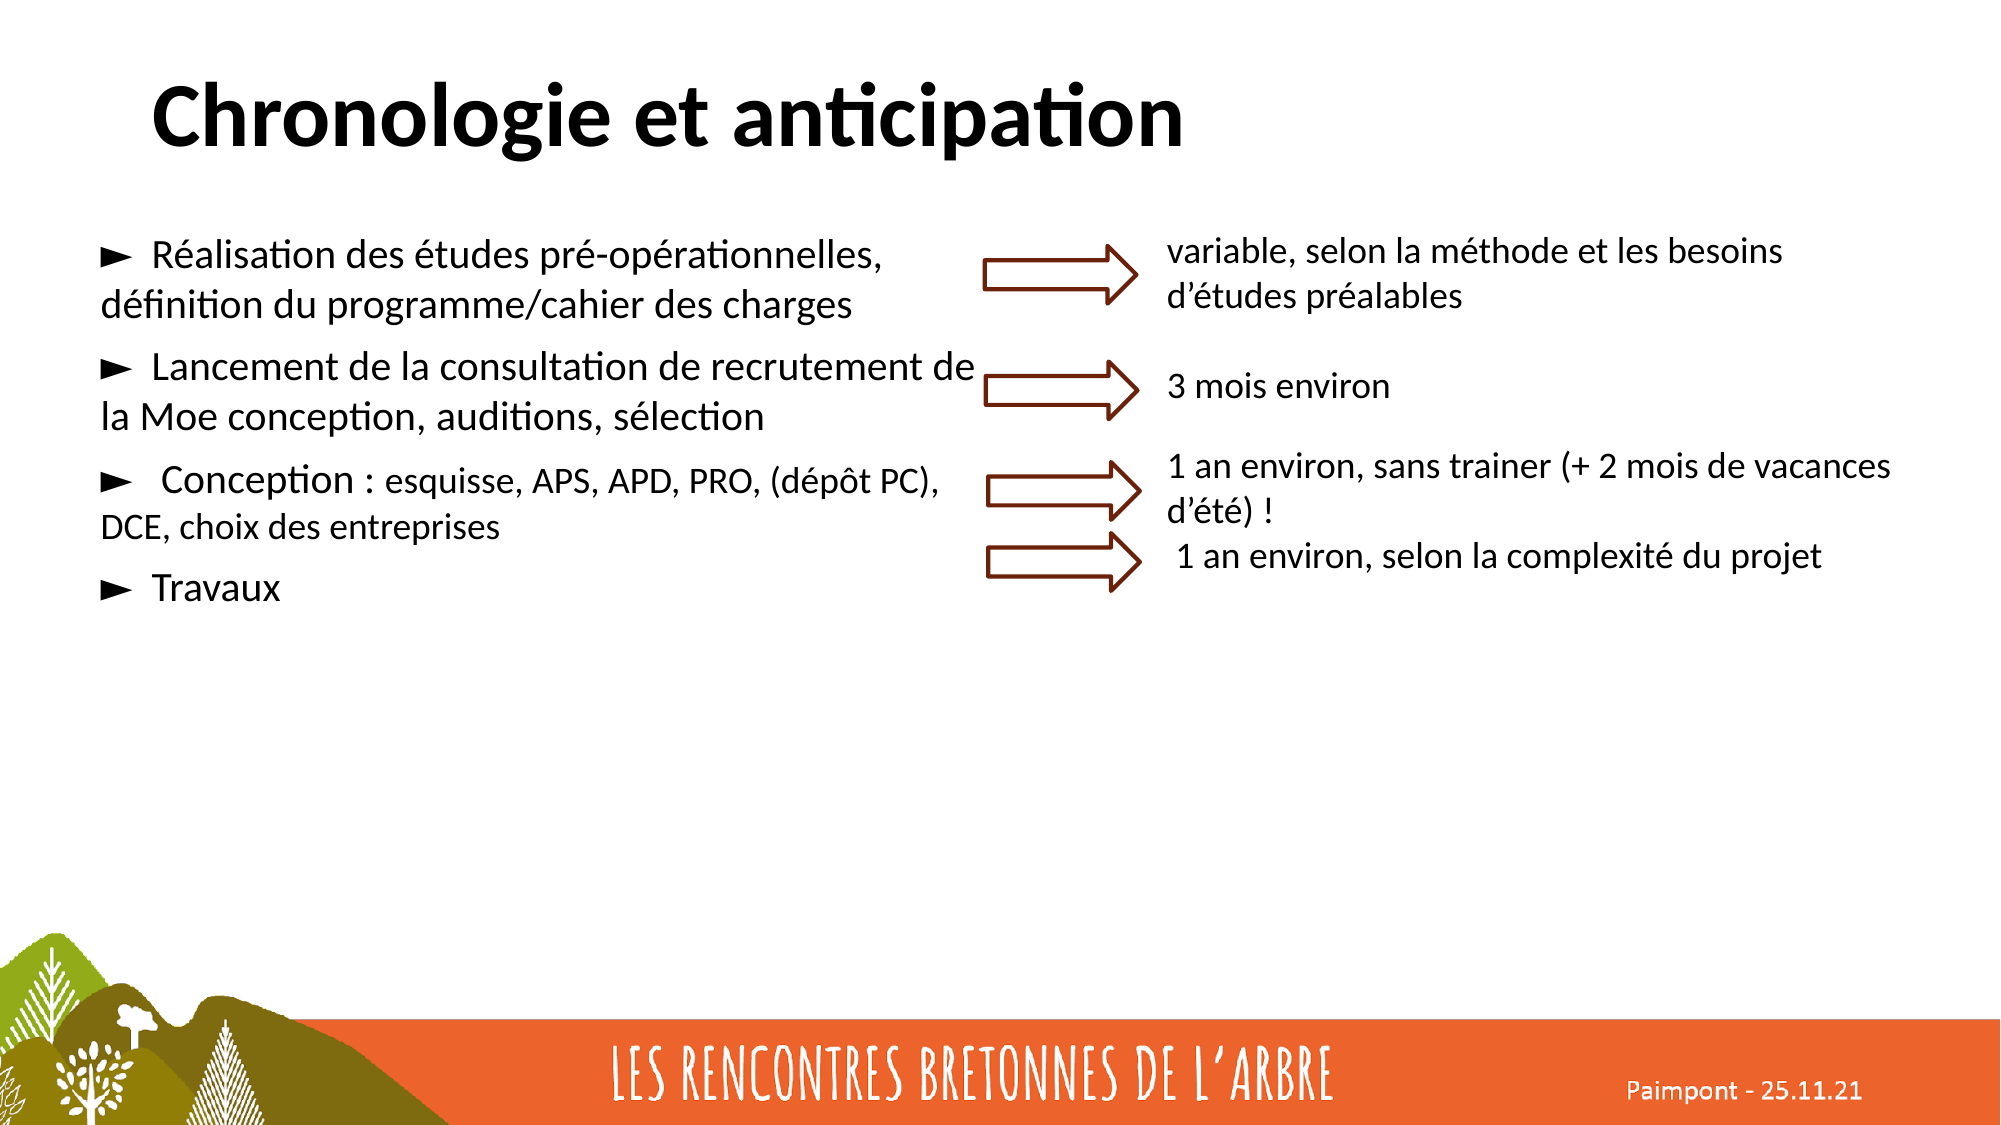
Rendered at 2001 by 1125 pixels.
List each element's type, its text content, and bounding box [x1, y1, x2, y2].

text_box [988, 533, 1140, 591]
title Chronologie et anticipation [137, 59, 1863, 278]
text_box [985, 361, 1138, 420]
text_box variable, selon la méthode et les besoins d’études préalables 3 mois environ 1 an environ, sans trainer (+ 2 mois de vacances d’été) ! 1 an environ, selon la complexité du projet [1151, 218, 1927, 584]
list ► Réalisation des études pré-opérationnelles, définition du programme/cahier des charges ► Lancement de la consultation de recrutement de la Moe conception, auditions, sélection ► Conception : esquisse, APS, APD, PRO, (dépôt PC), DCE, choix des entreprises ► Travaux [85, 218, 1005, 669]
picture [0, 925, 2001, 1125]
text_box [984, 245, 1137, 304]
text_box [988, 462, 1140, 520]
